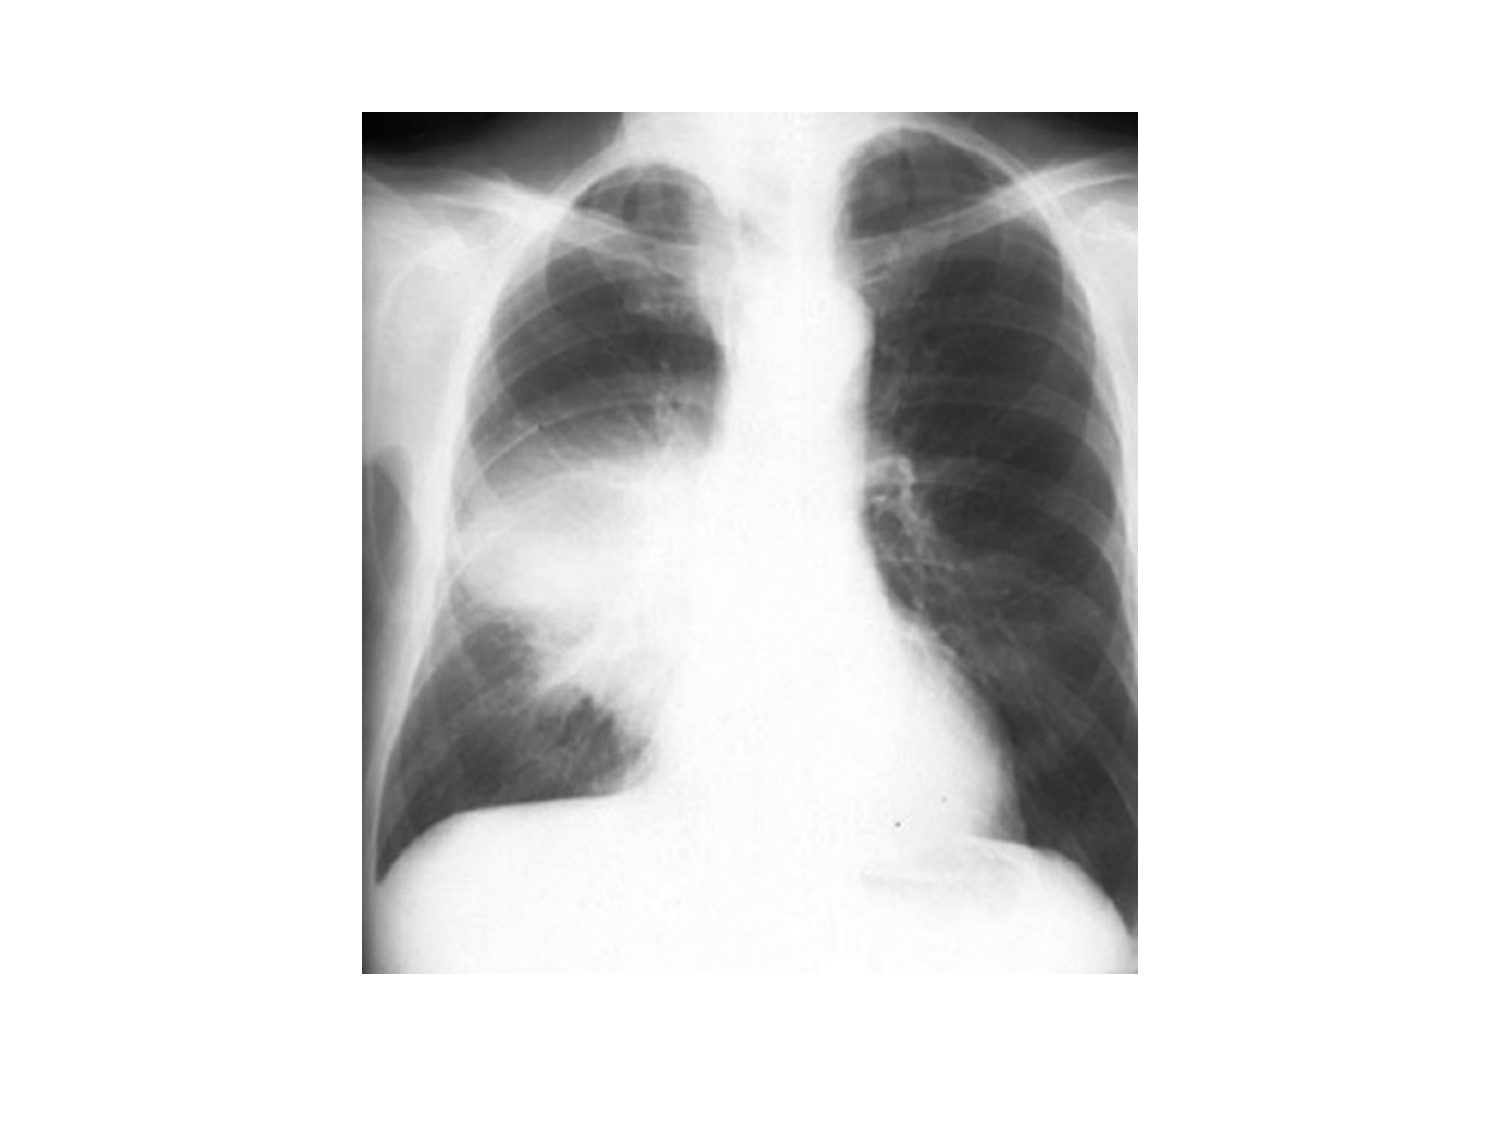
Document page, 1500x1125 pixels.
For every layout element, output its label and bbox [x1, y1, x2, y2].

picture [362, 112, 1138, 974]
